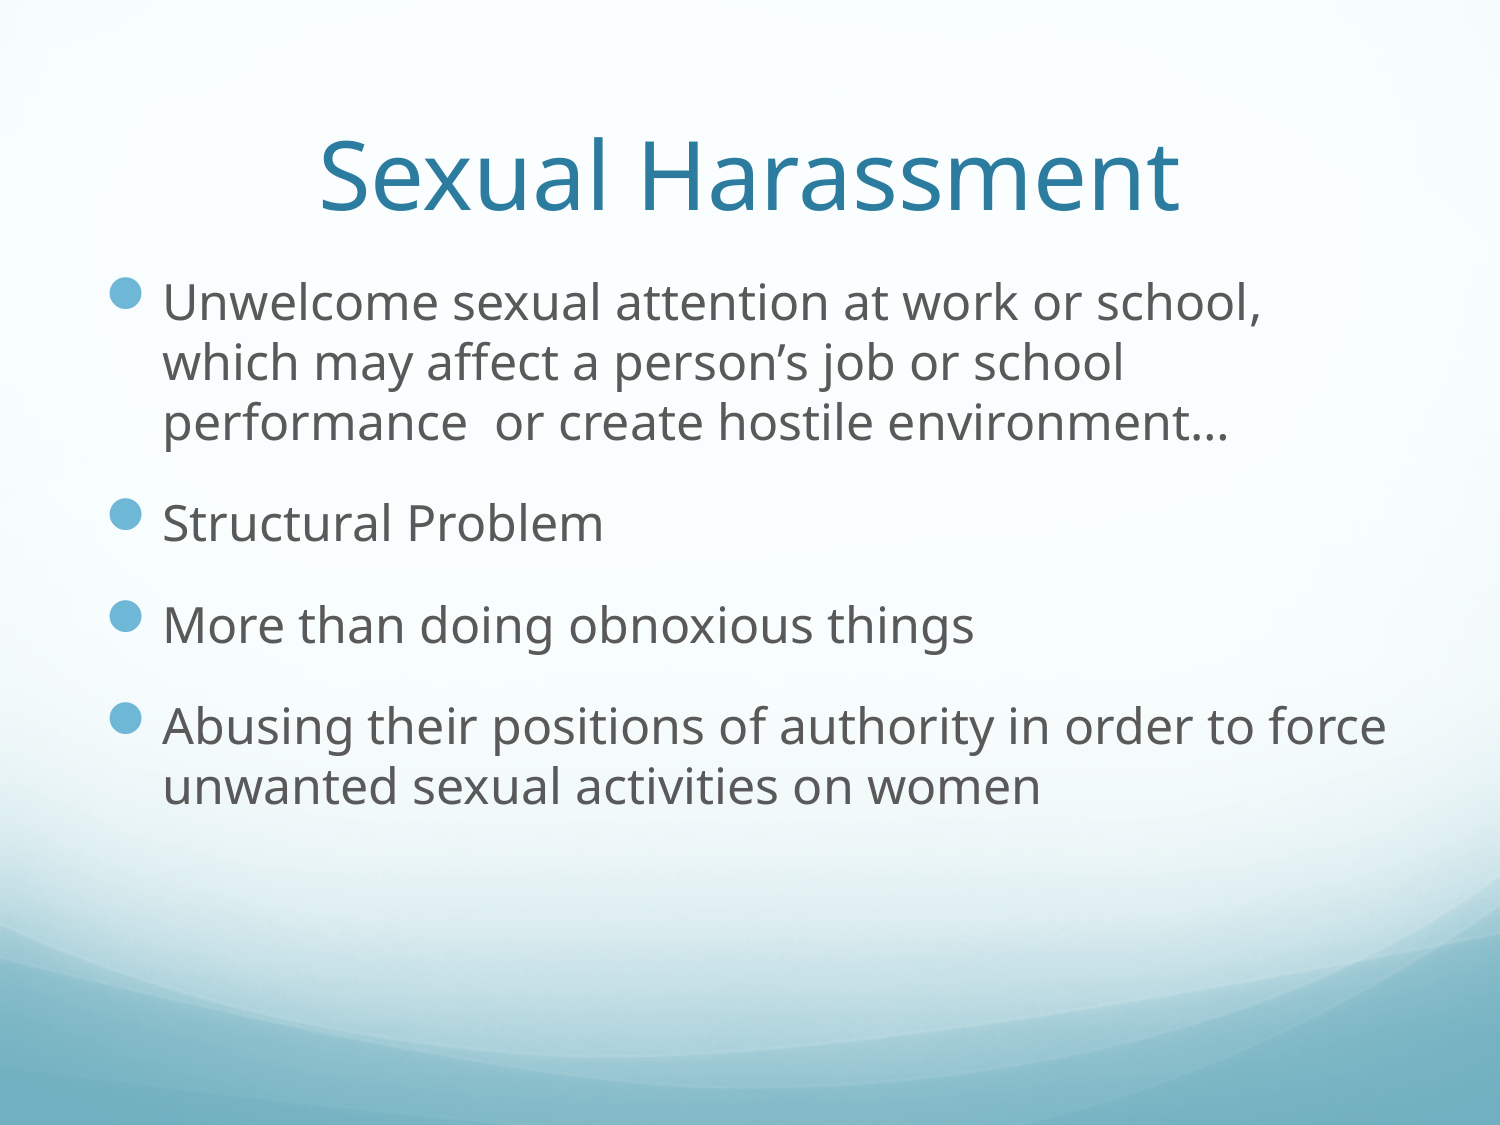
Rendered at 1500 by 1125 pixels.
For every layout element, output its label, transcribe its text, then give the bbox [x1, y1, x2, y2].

title Sexual Harassment [90, 17, 1410, 237]
list Unwelcome sexual attention at work or school, which may affect a person’s job or school performance or create hostile environment… Structural Problem More than doing obnoxious things Abusing their positions of authority in order to force unwanted sexual activities on women [90, 262, 1410, 975]
